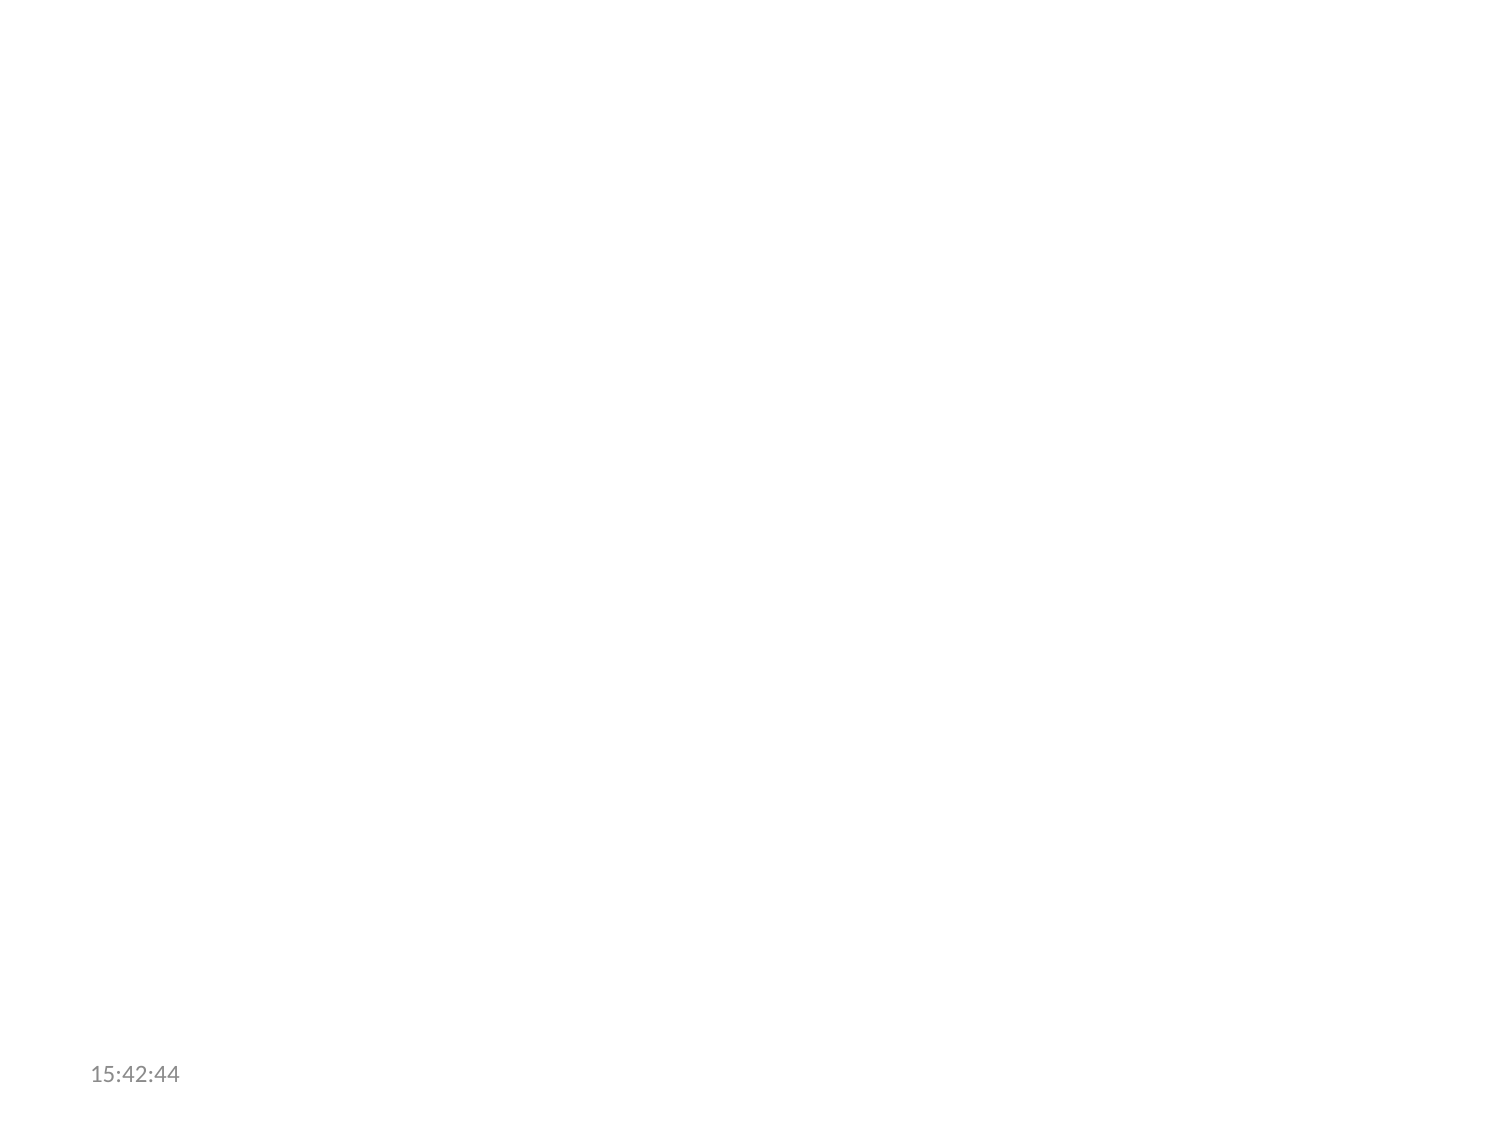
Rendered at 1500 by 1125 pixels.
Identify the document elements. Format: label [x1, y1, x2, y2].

slide_number [75, 1042, 425, 1103]
